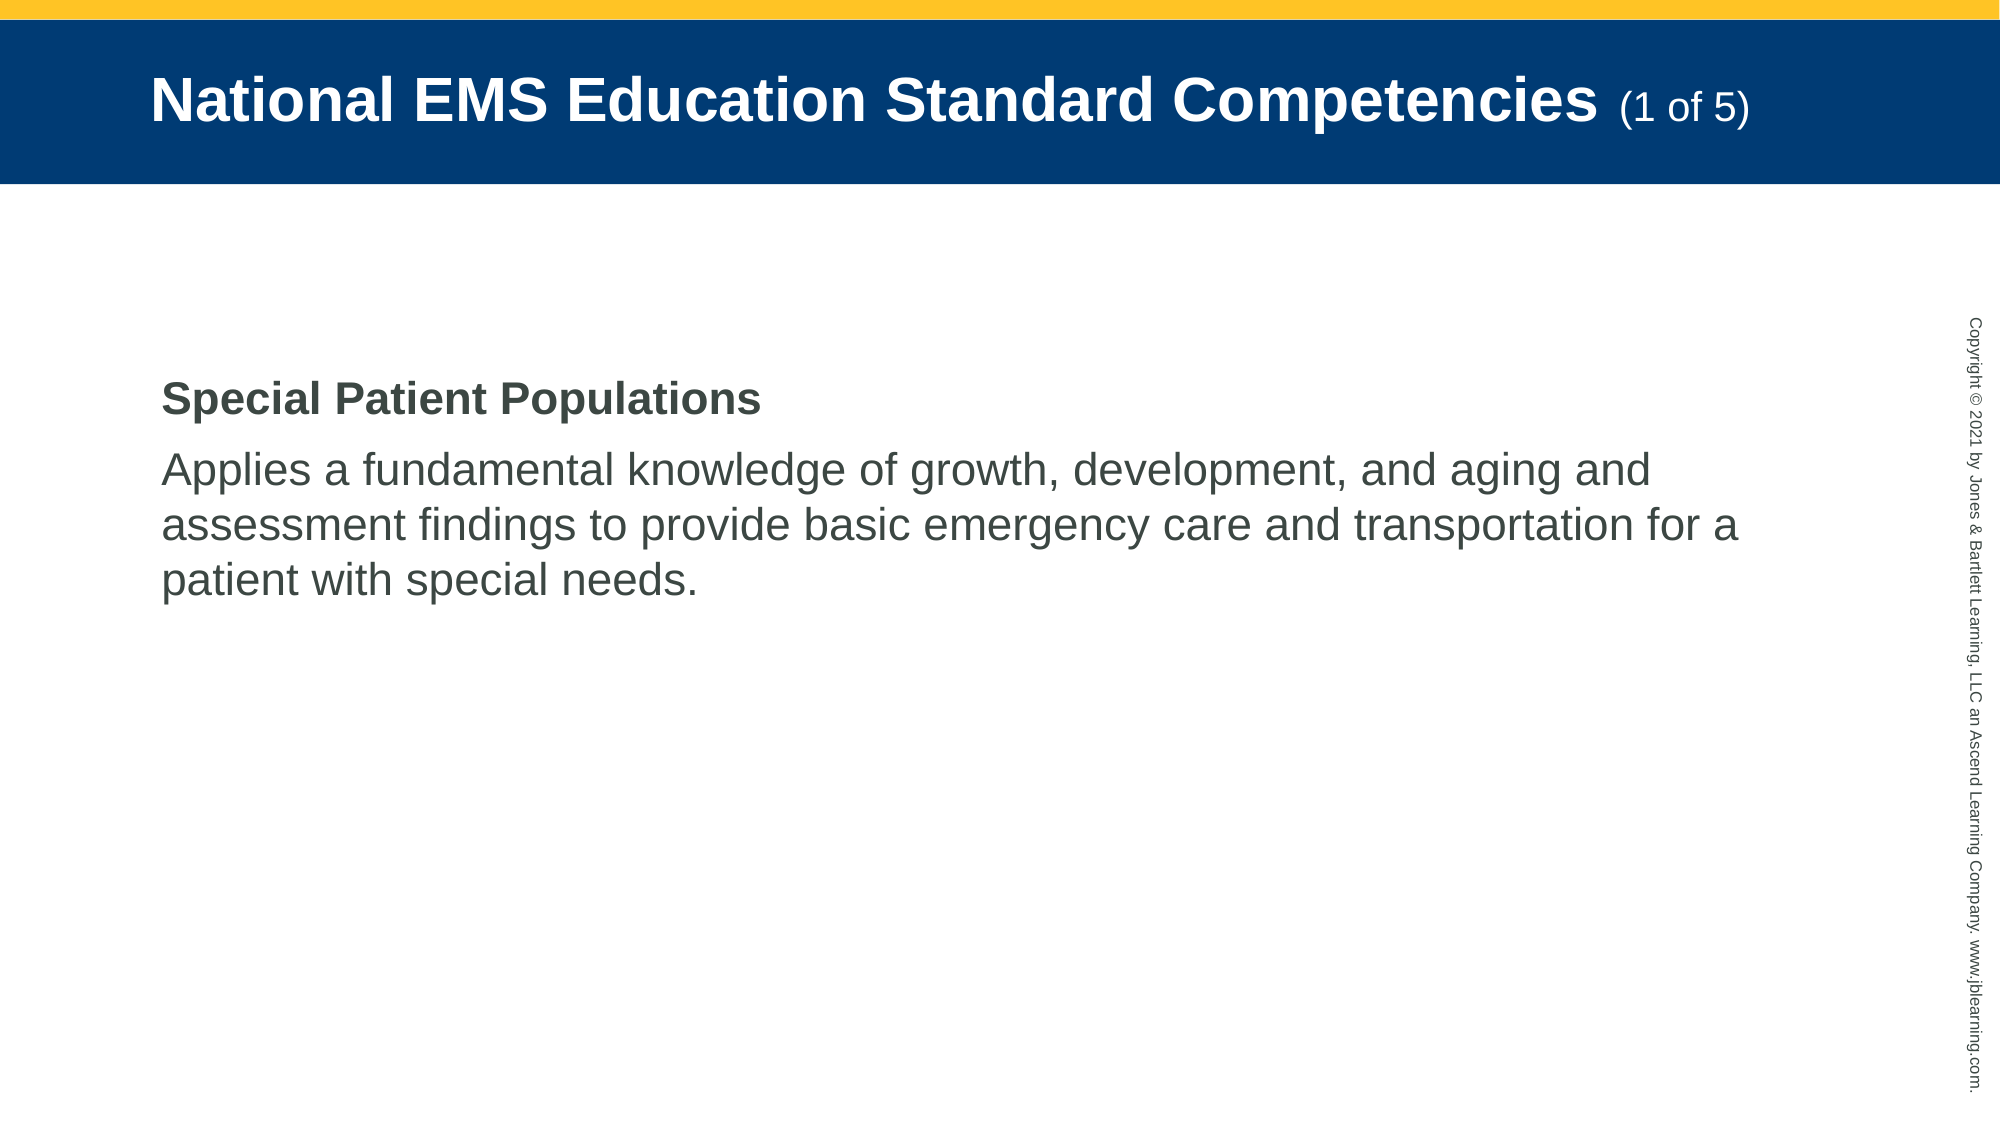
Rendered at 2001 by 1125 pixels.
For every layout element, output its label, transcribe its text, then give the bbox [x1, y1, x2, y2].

title National EMS Education Standard Competencies (1 of 5) [0, 19, 2000, 185]
list Special Patient Populations Applies a fundamental knowledge of growth, development, and aging and assessment findings to provide basic emergency care and transportation for a patient with special needs. [146, 361, 1859, 1016]
